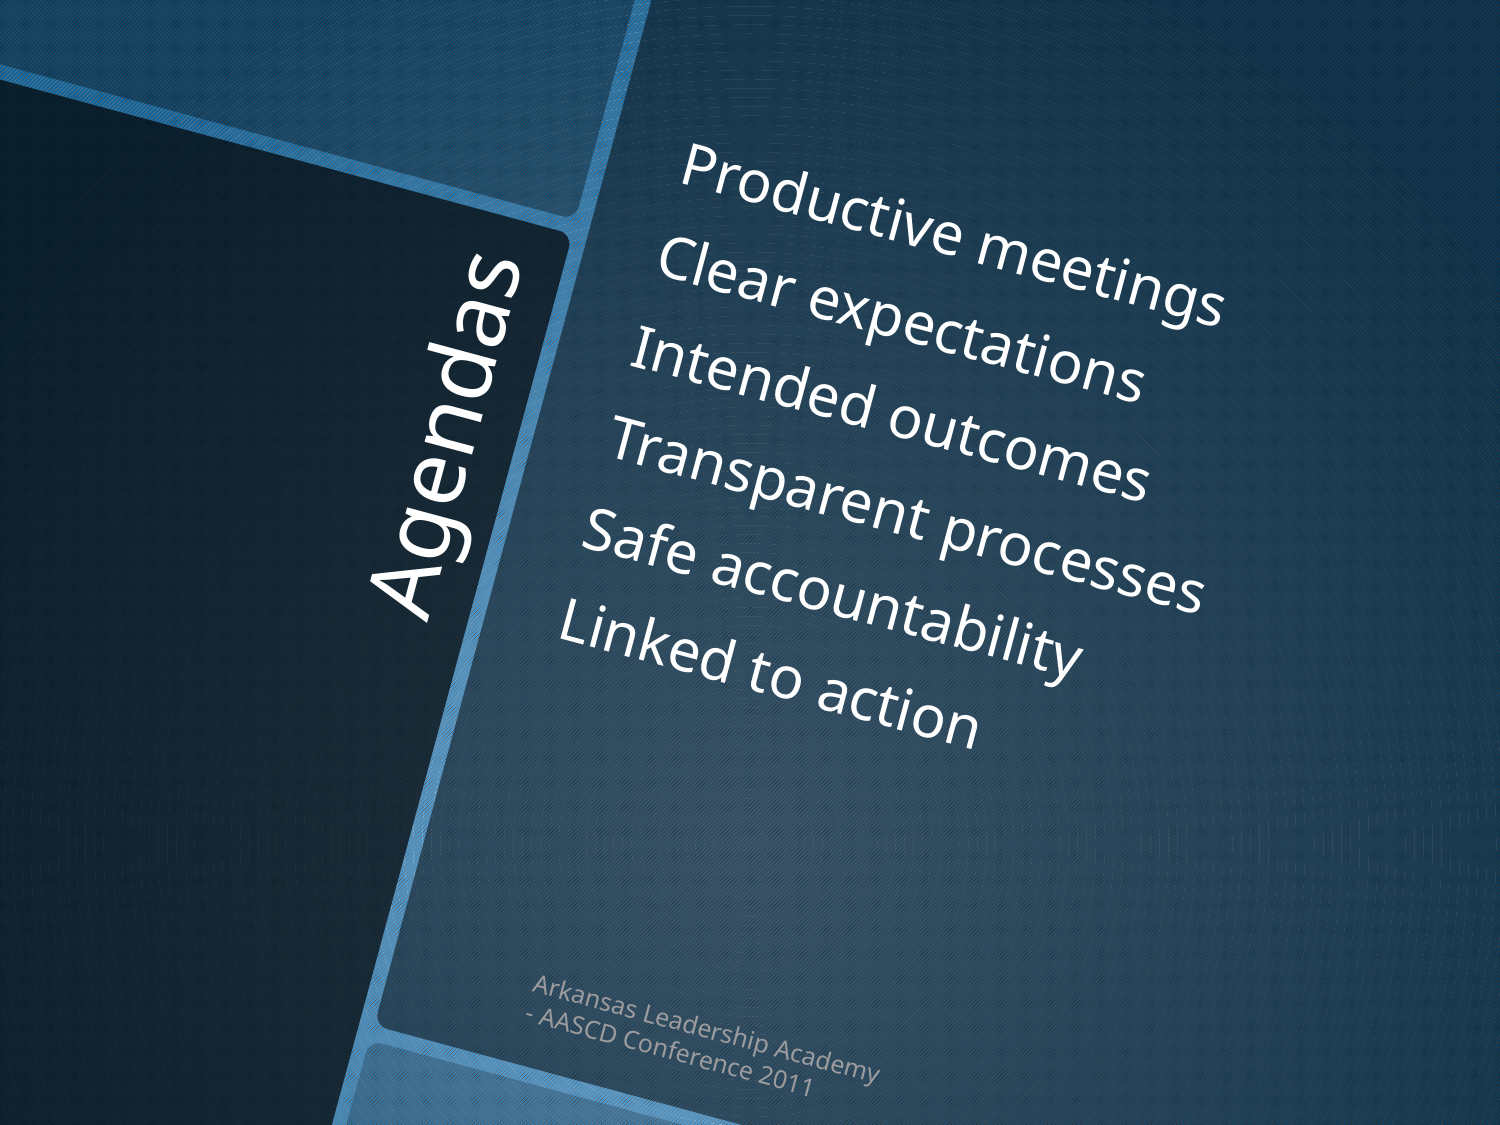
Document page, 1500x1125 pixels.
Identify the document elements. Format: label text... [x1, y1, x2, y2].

title Agendas [69, 181, 554, 1056]
list Productive meetings Clear expectations Intended outcomes Transparent processes Safe accountability Linked to action [475, 72, 1430, 1076]
footer Arkansas Leadership Academy - AASCD Conference 2011 [508, 963, 903, 1123]
